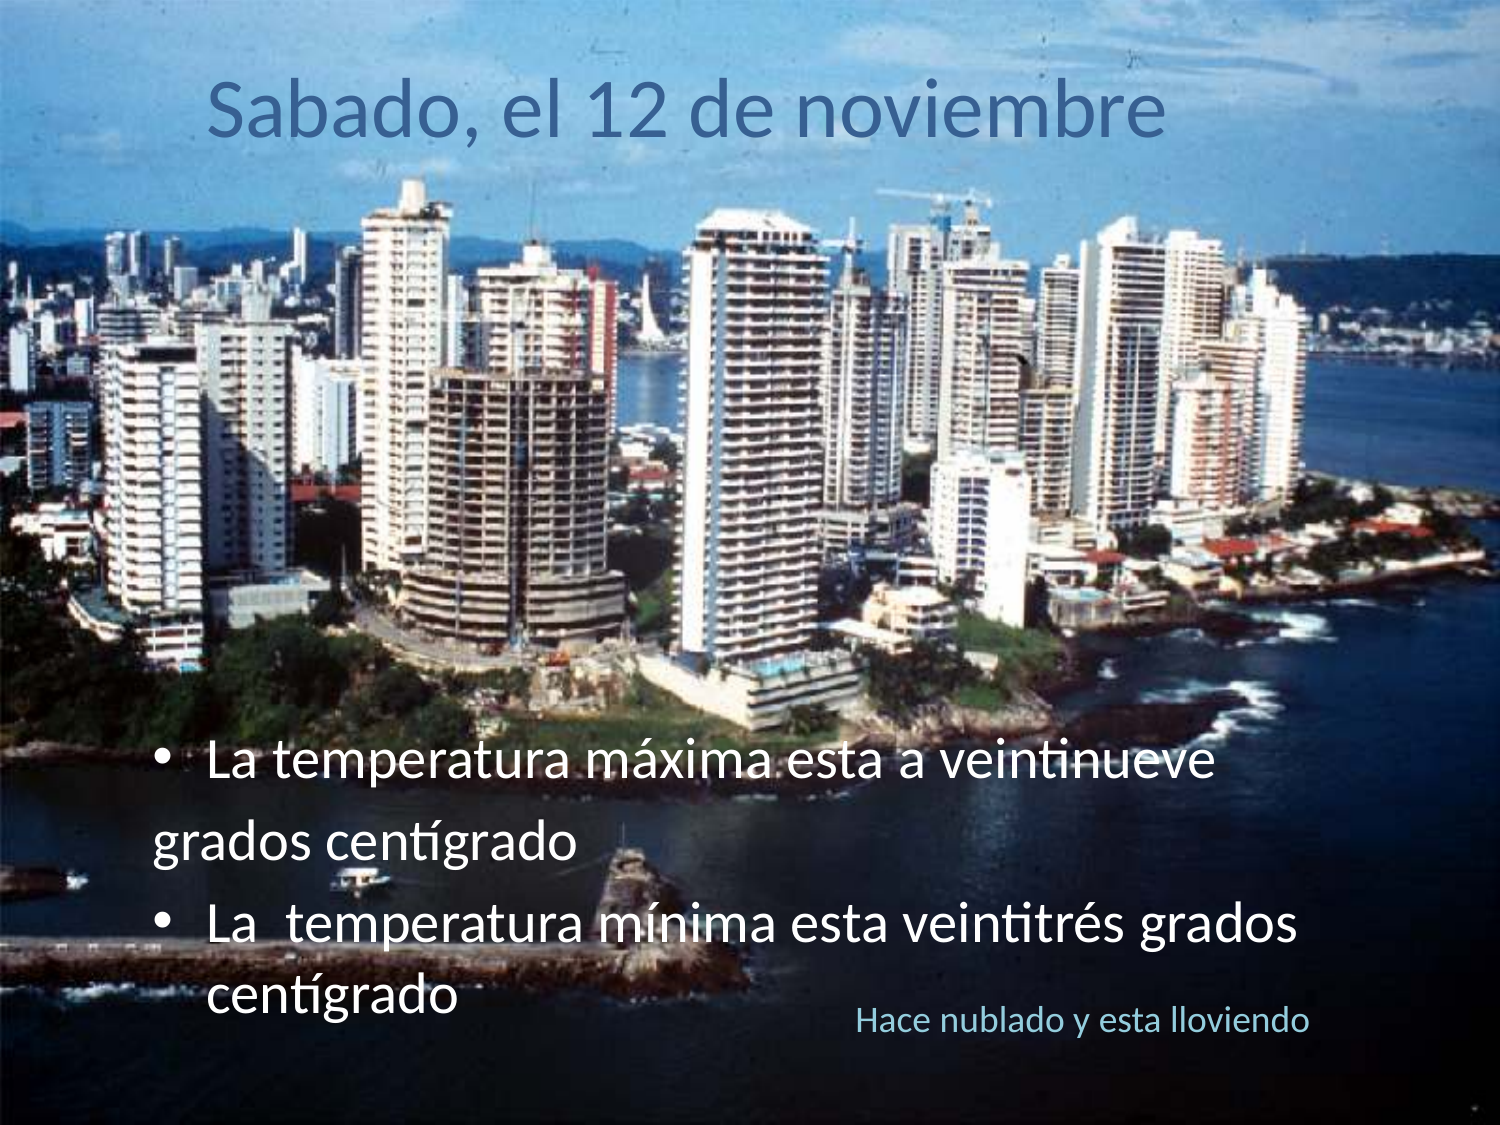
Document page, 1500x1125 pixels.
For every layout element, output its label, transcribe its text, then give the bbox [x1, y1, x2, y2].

title Sabado, el 12 de noviembre [75, 45, 1300, 163]
list La temperatura máxima esta a veintinueve grados centígrado La temperatura mínima esta veintitrés grados centígrado [137, 712, 1363, 1038]
picture [0, 0, 1500, 1125]
text_box Hace nublado y esta lloviendo [840, 987, 1326, 1048]
